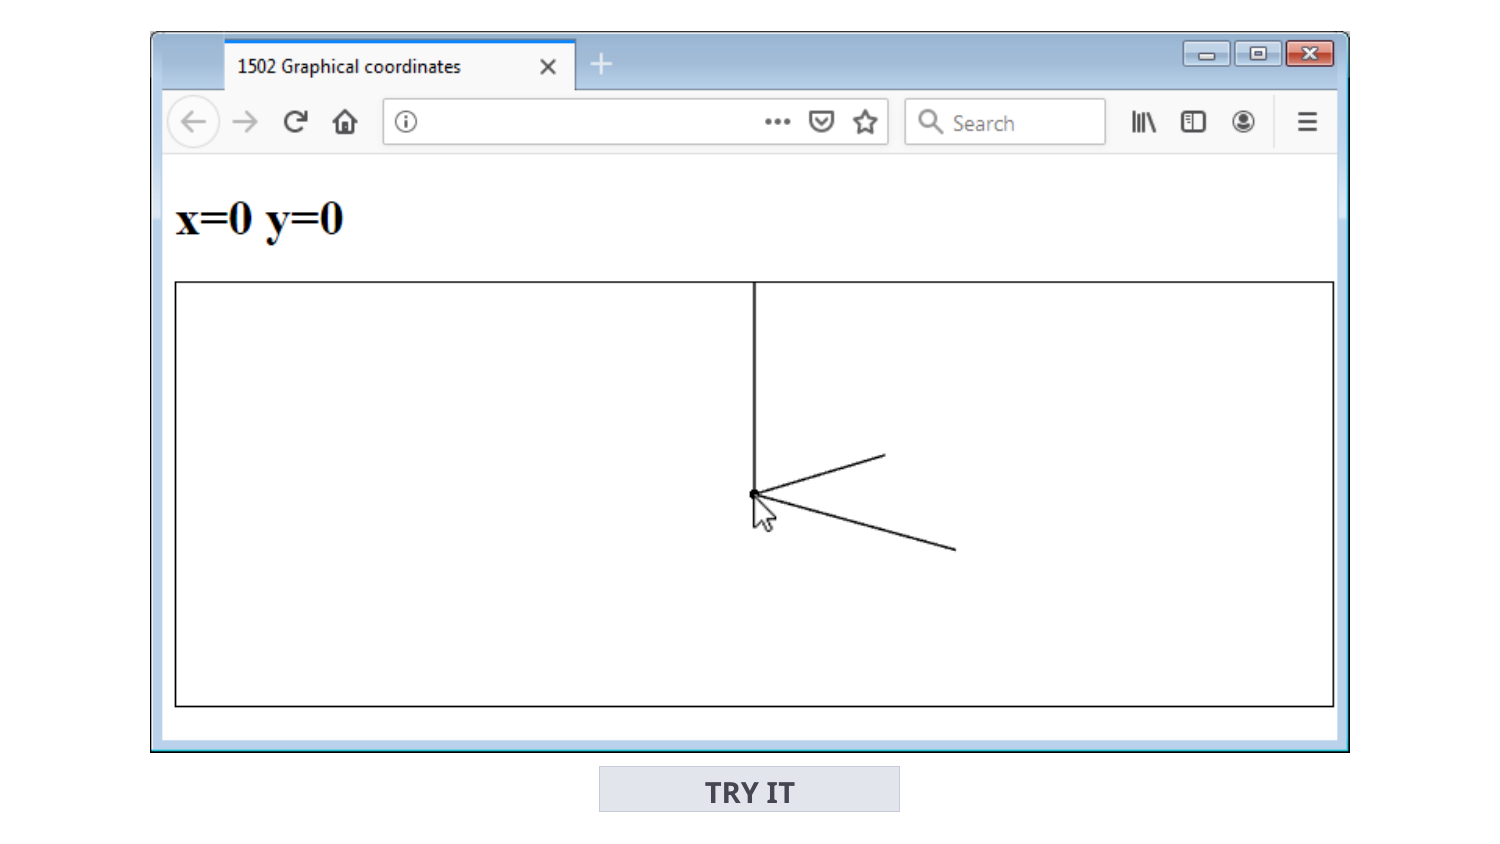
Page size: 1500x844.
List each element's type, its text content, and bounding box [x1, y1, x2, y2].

text_box TRY IT [599, 766, 900, 812]
picture [149, 31, 1351, 753]
